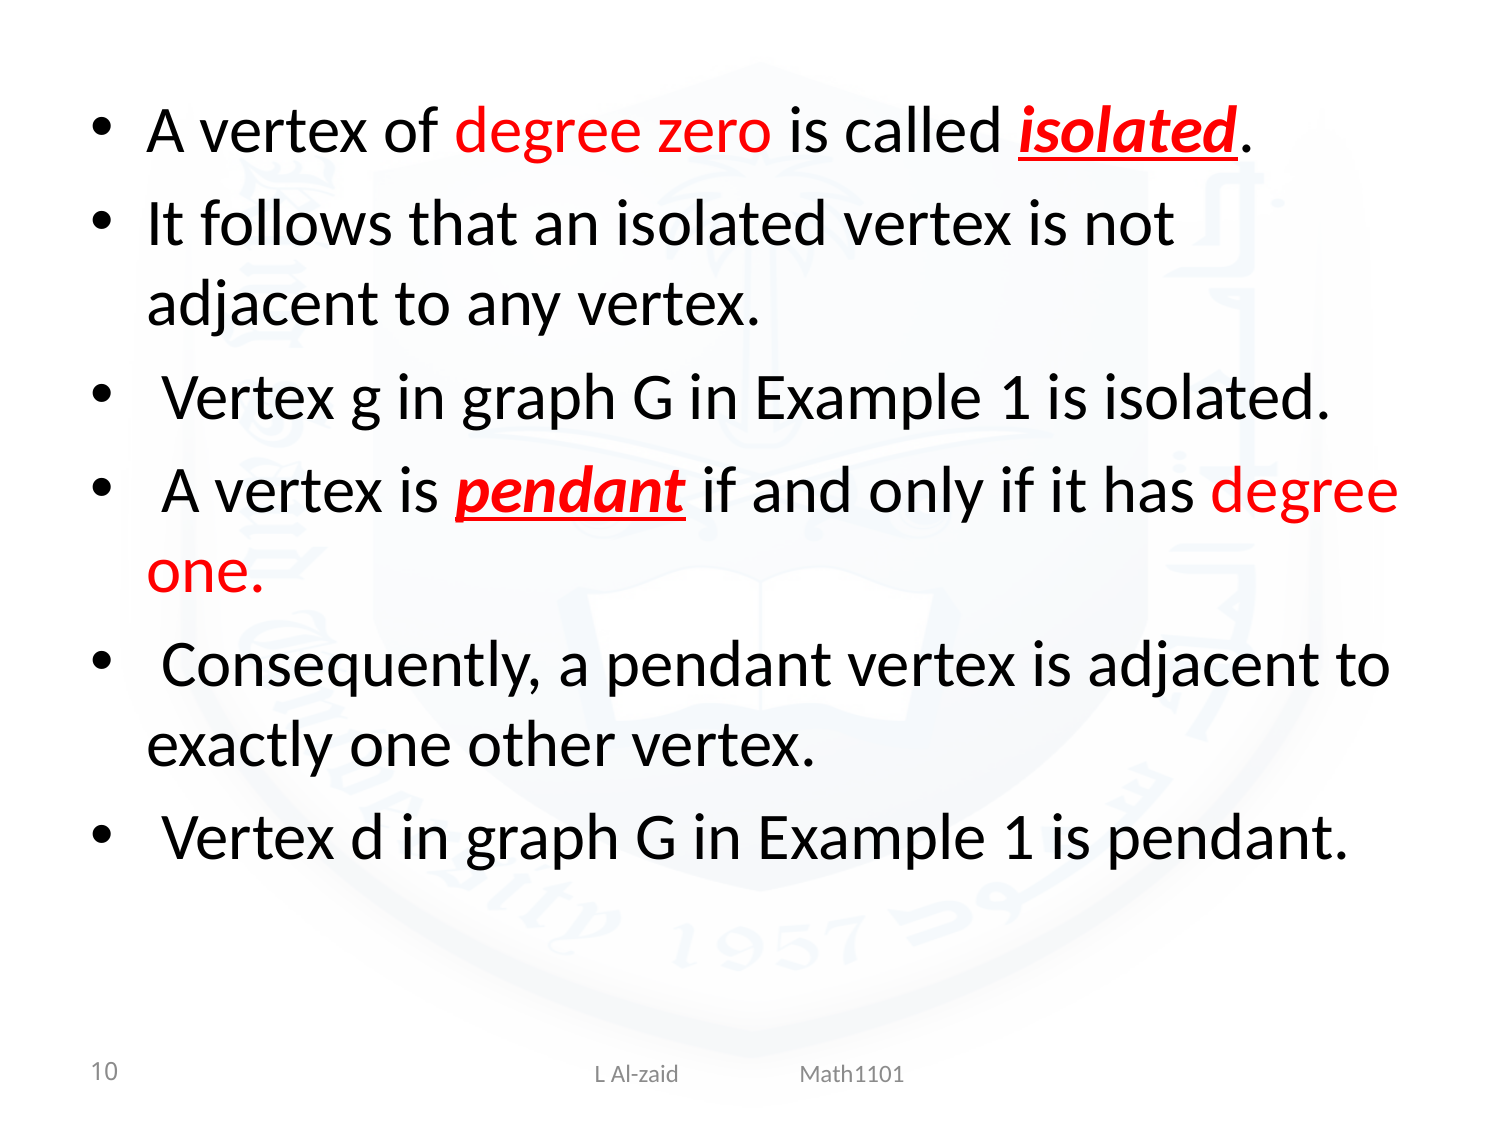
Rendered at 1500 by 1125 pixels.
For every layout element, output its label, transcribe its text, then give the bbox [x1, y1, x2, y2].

list A vertex of degree zero is called isolated. It follows that an isolated vertex is not adjacent to any vertex. Vertex g in graph G in Example 1 is isolated. A vertex is pendant if and only if it has degree one. Consequently, a pendant vertex is adjacent to exactly one other vertex. Vertex d in graph G in Example 1 is pendant. [75, 78, 1425, 1005]
slide_number 10 [75, 1042, 425, 1103]
footer L Al-zaid Math1101 [512, 1042, 988, 1103]
